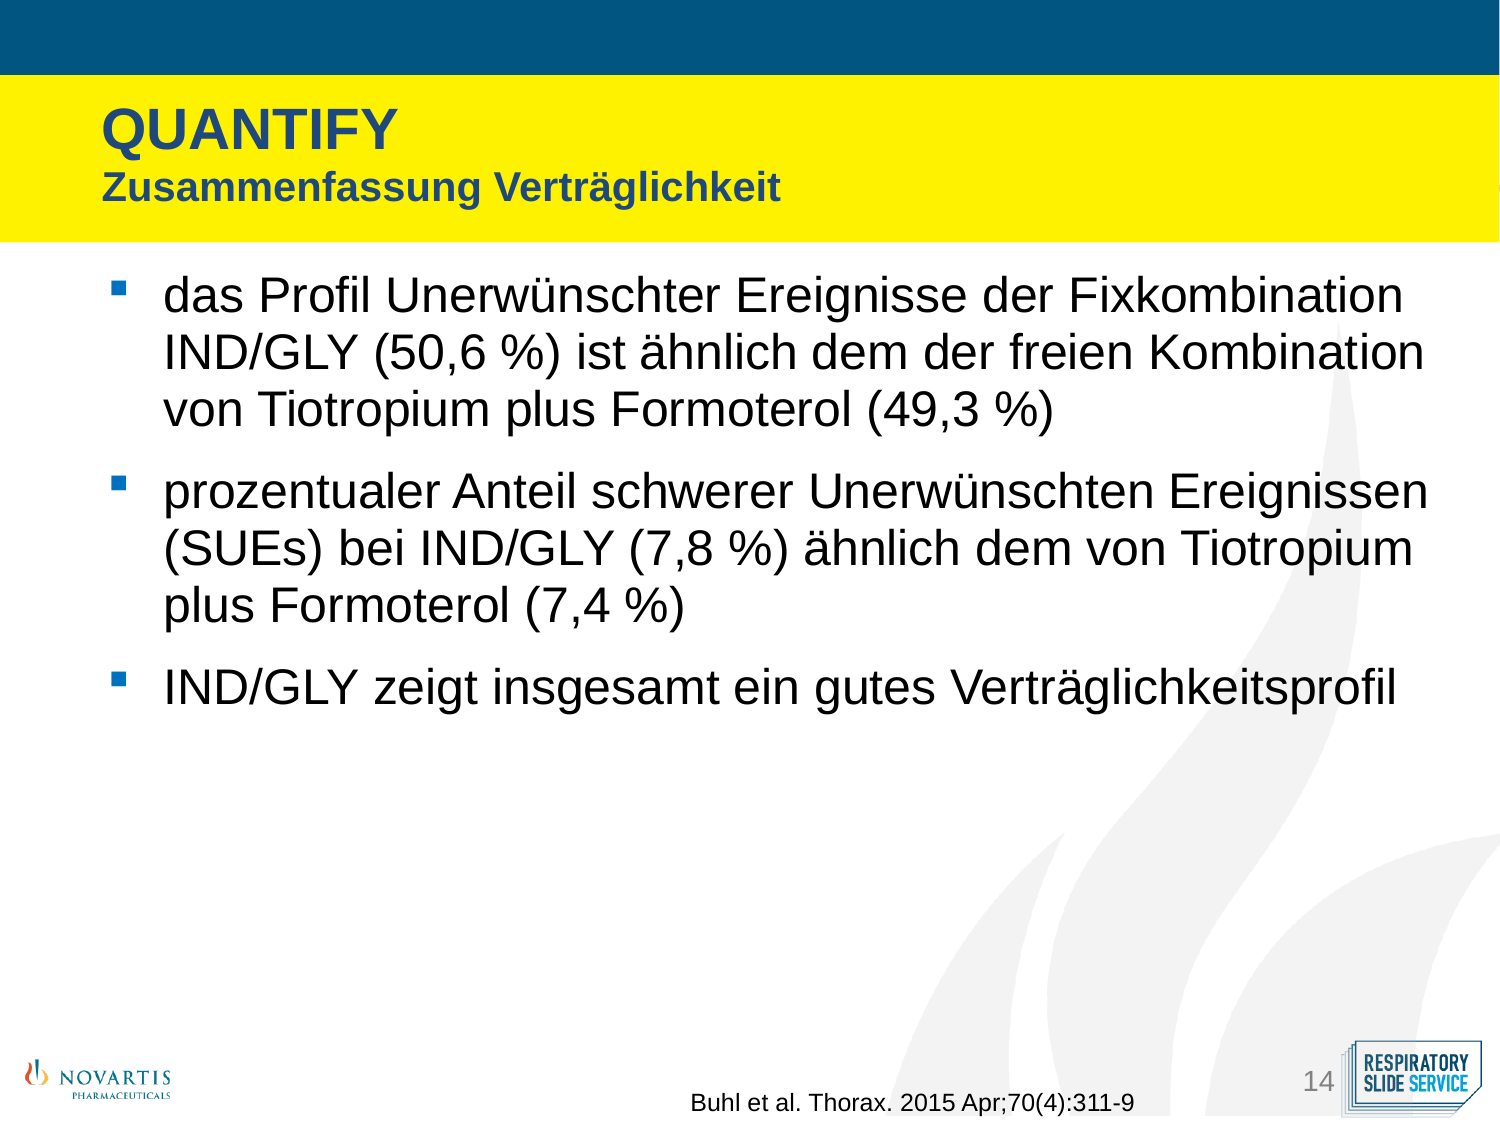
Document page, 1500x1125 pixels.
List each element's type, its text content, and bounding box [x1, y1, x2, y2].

text_box Buhl et al. Thorax. 2015 Apr;70(4):311-9 [675, 1078, 1151, 1124]
list das Profil Unerwünschter Ereignisse der Fixkombination IND/GLY (50,6 %) ist ähnlich dem der freien Kombination von Tiotropium plus Formoterol (49,3 %) prozentualer Anteil schwerer Unerwünschten Ereignissen (SUEs) bei IND/GLY (7,8 %) ähnlich dem von Tiotropium plus Formoterol (7,4 %) IND/GLY zeigt insgesamt ein gutes Verträglichkeitsprofil [107, 267, 1445, 862]
text_box QUANTIFY Zusammenfassung Verträglichkeit [86, 77, 1447, 219]
picture [25, 1059, 170, 1099]
picture [1328, 1027, 1497, 1125]
